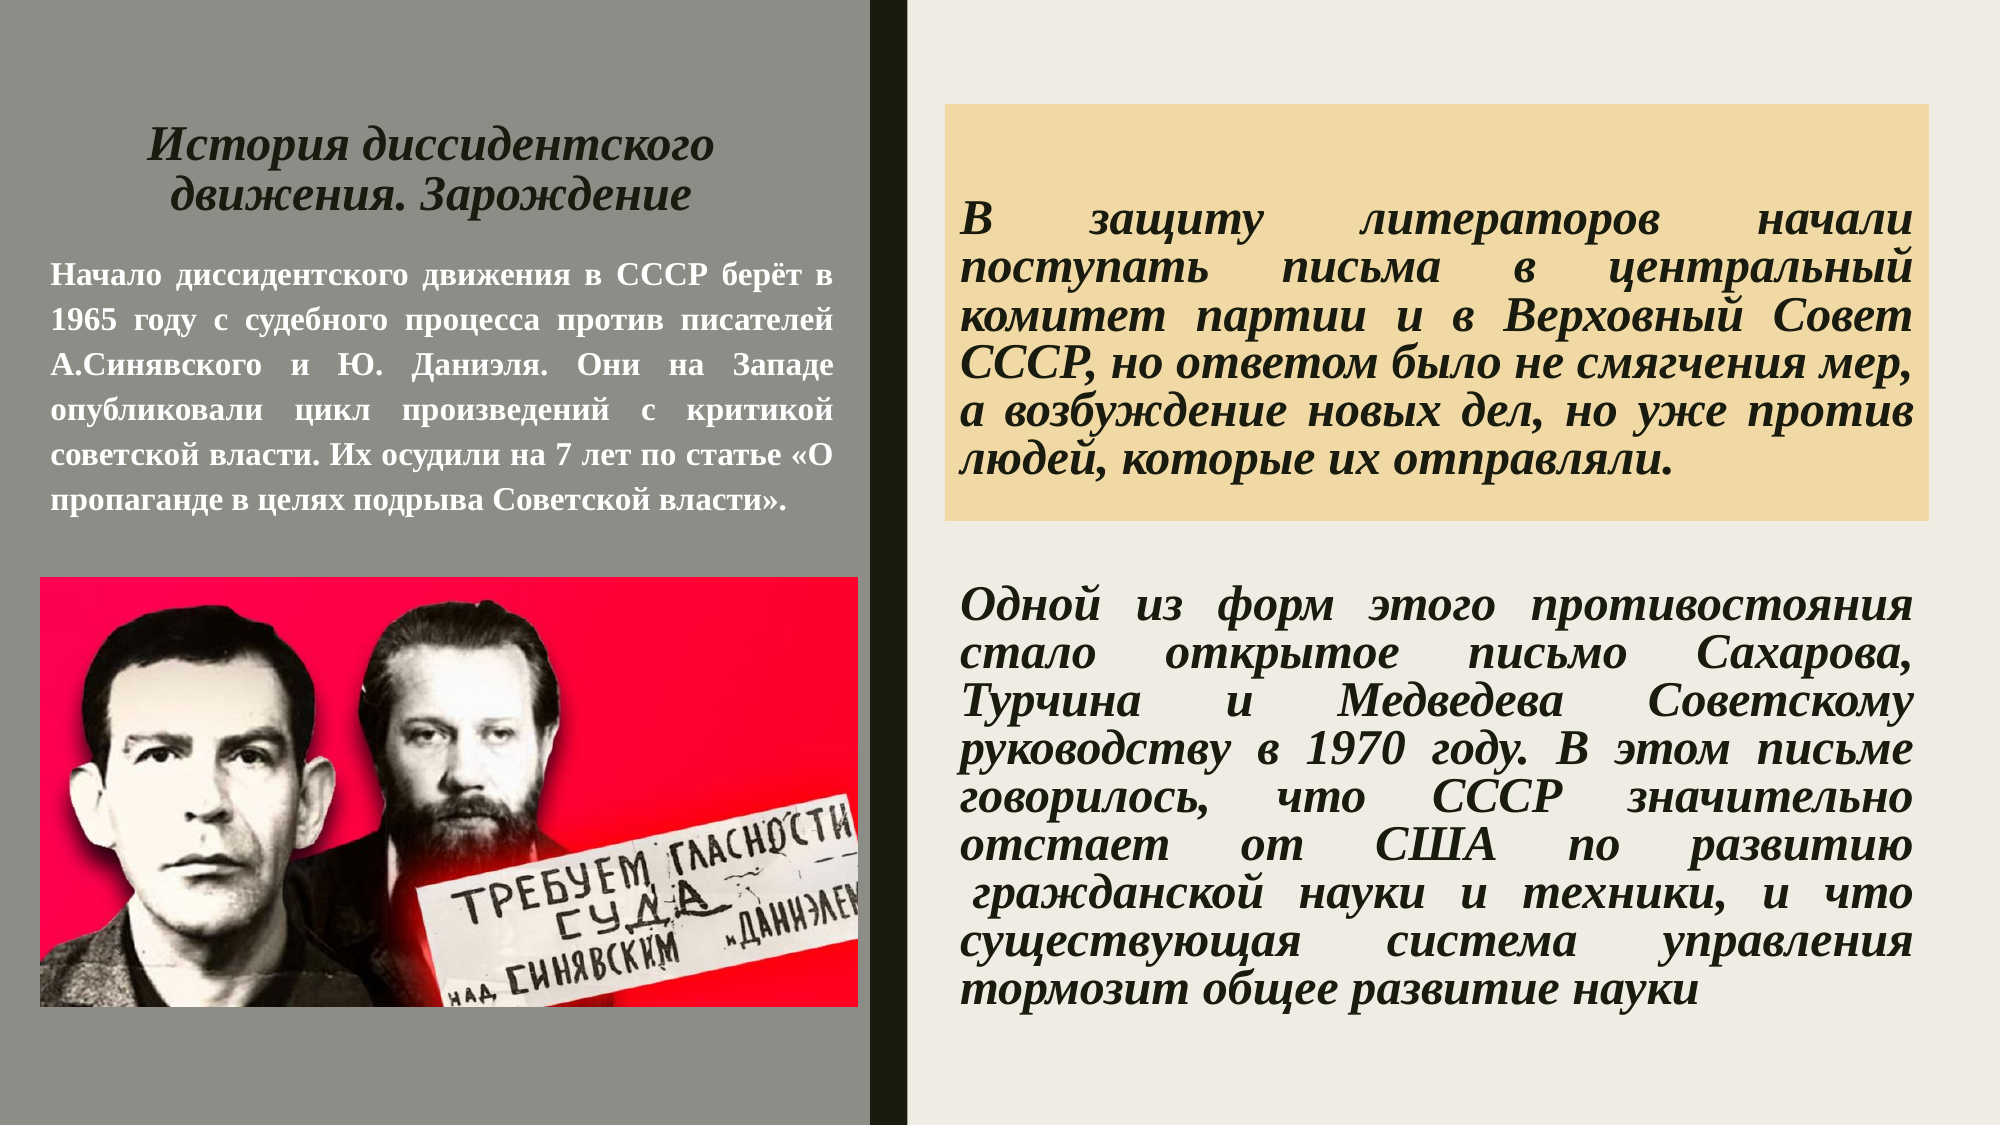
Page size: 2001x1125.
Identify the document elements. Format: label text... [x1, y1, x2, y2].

list В защиту литераторов начали поступать письма в центральный комитет партии и в Верховный Совет СССР, но ответом было не смягчения мер, а возбуждение новых дел, но уже против людей, которые их отправляли. Одной из форм этого противостояния стало открытое письмо Сахарова, Турчина и Медведева Советскому руководству в 1970 году. В этом письме говорилось, что СССР значительно отстает от США по развитию гражданской науки и техники, и что существующая система управления тормозит общее развитие науки [945, 104, 1930, 521]
picture [40, 577, 858, 1007]
title История диссидентского движения. Зарождение [118, 112, 744, 238]
list Начало диссидентского движения в СССР берёт в 1965 году с судебного процесса против писателей А.Синявского и Ю. Даниэля. Они на Западе опубликовали цикл произведений с критикой советской власти. Их осудили на 7 лет по статье «О пропаганде в целях подрыва Советской власти». [35, 239, 850, 725]
